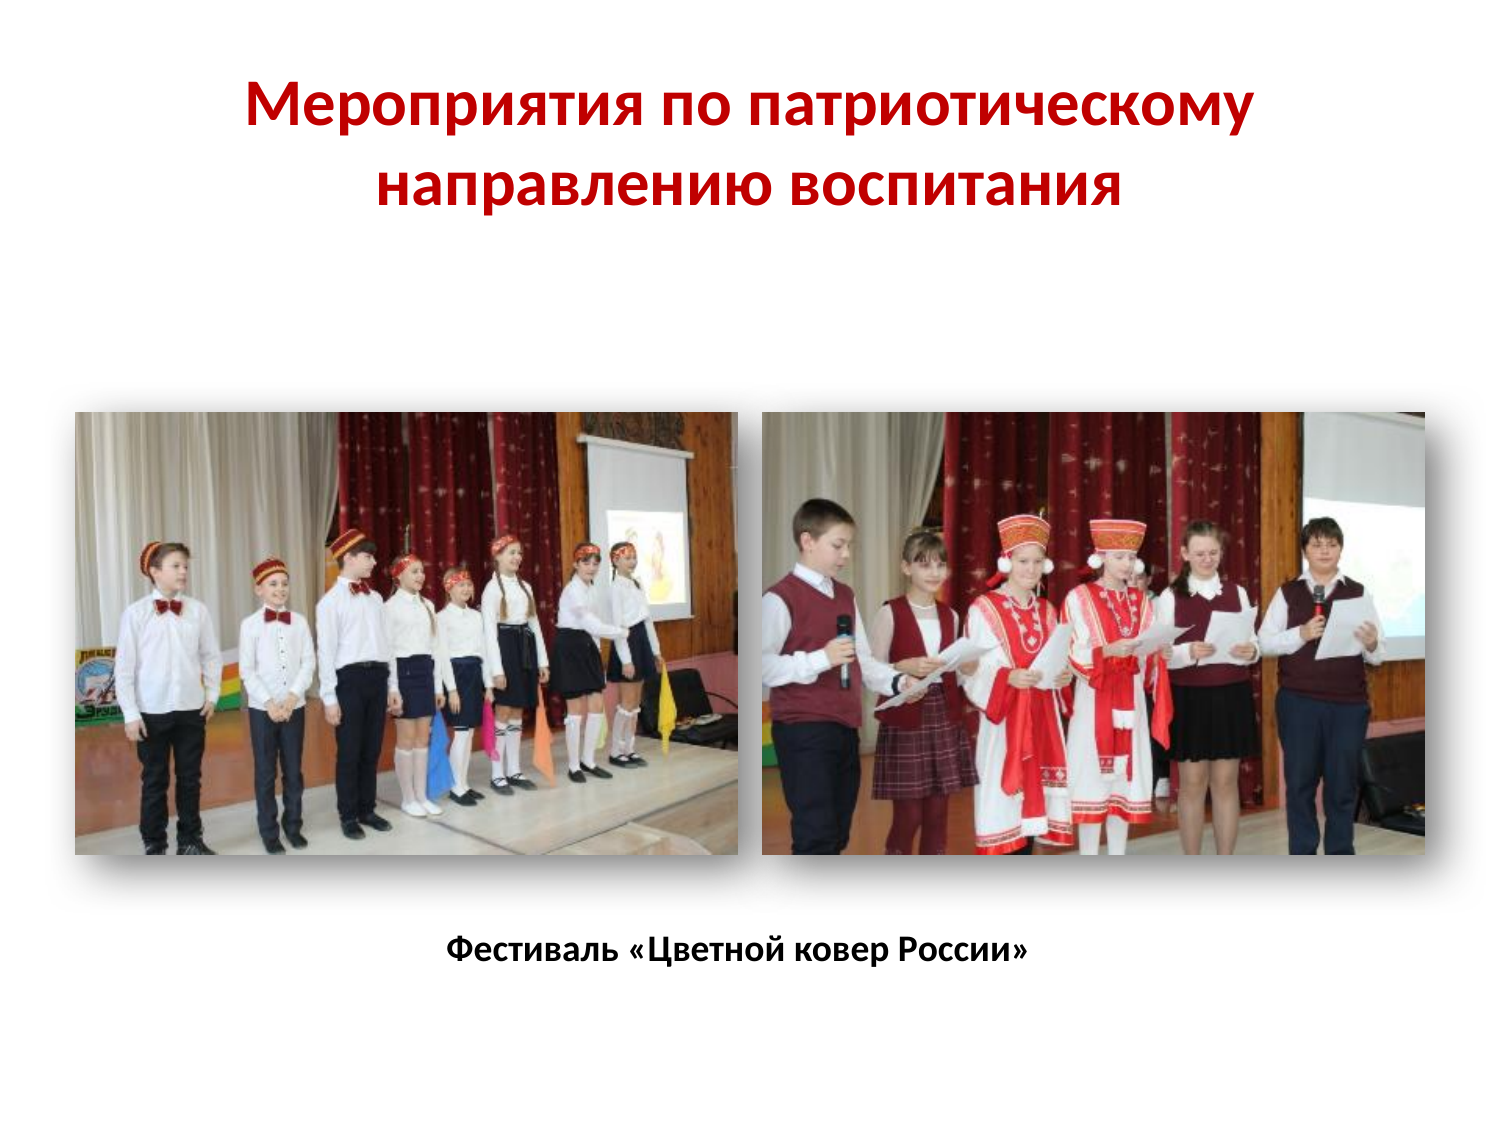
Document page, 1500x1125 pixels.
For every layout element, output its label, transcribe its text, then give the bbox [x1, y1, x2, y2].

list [74, 412, 738, 855]
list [762, 412, 1426, 855]
text_box Фестиваль «Цветной ковер России» [431, 916, 1047, 977]
title Мероприятия по патриотическому направлению воспитания [75, 45, 1425, 233]
